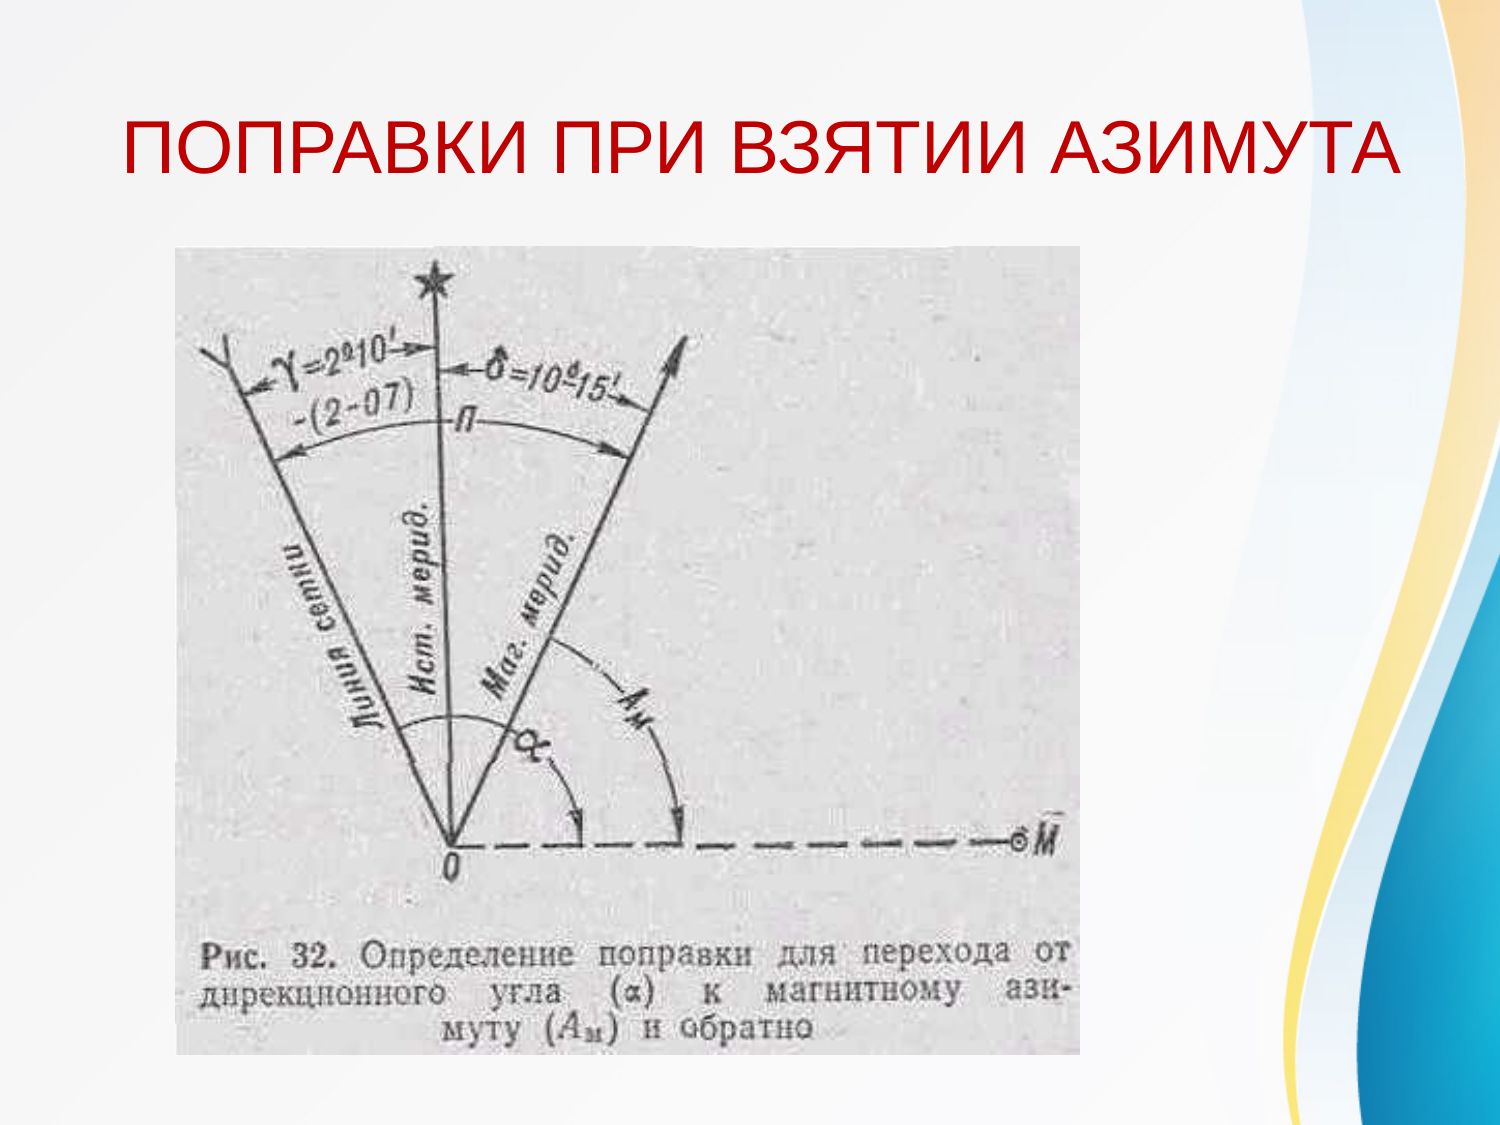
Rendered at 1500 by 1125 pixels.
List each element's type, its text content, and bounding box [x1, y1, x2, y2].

picture [0, 0, 1500, 1125]
title ПОПРАВКИ ПРИ ВЗЯТИИ АЗИМУТА [49, 74, 1476, 213]
